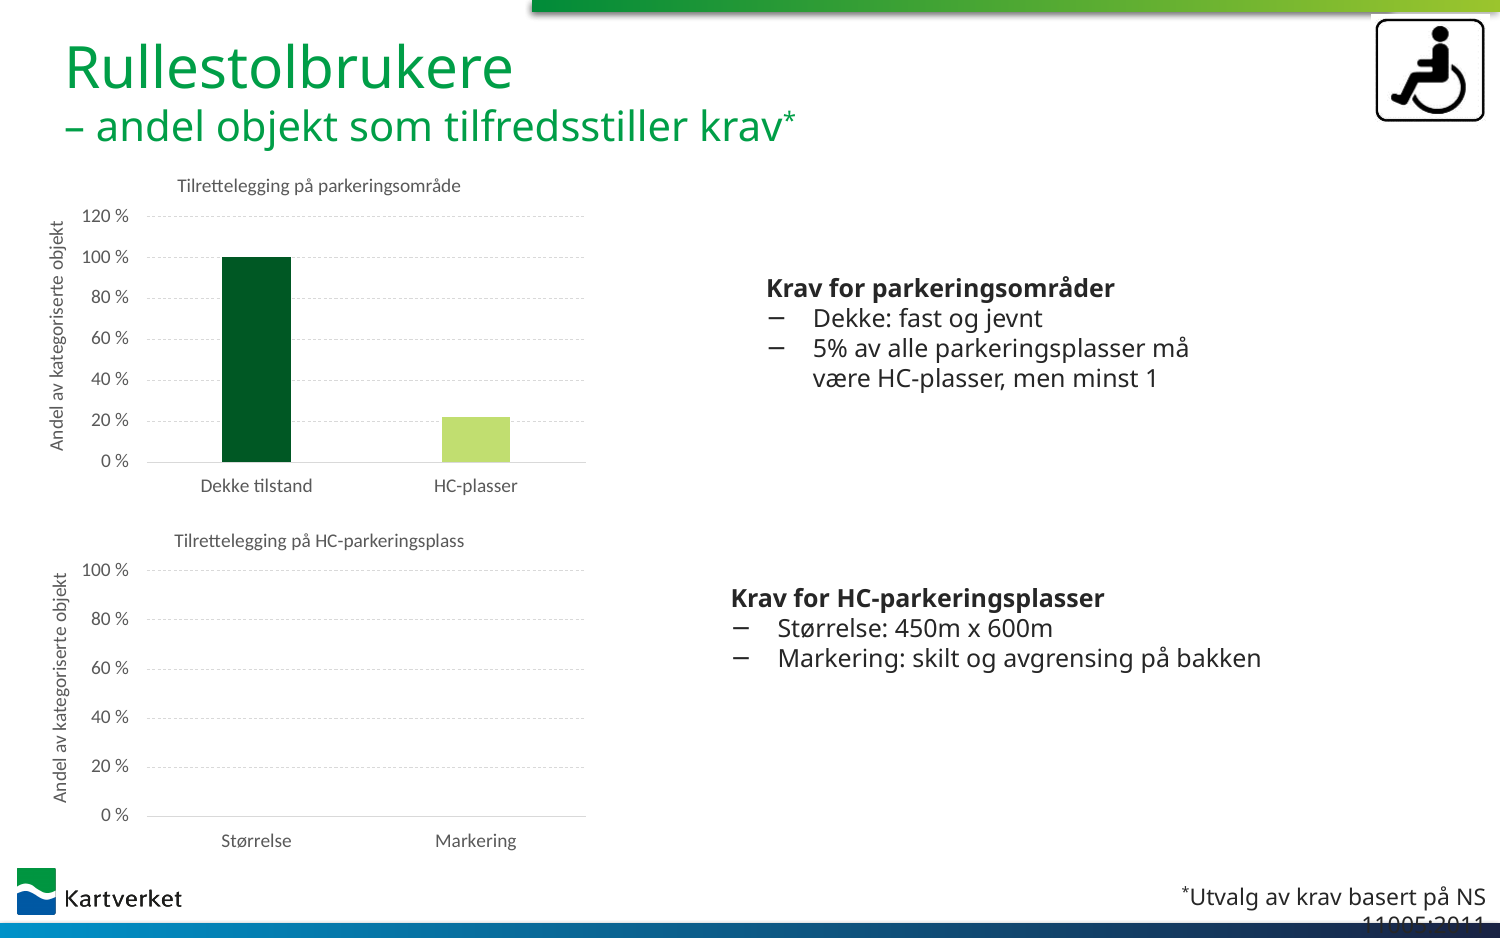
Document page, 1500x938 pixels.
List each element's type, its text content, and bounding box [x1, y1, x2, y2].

text_box Rullestolbrukere – andel objekt som tilfredsstiller krav* [49, 23, 1431, 158]
picture [41, 520, 598, 859]
text_box Krav for HC-parkeringsplasser Størrelse: 450m x 600m Markering: skilt og avgrensing på bakken [715, 574, 1278, 680]
text_box Krav for parkeringsområder Dekke: fast og jevnt 5% av alle parkeringsplasser må være HC-plasser, men minst 1 [751, 264, 1232, 400]
picture [41, 166, 598, 505]
picture [1371, 13, 1491, 127]
text_box *Utvalg av krav basert på NS 11005:2011 [1068, 873, 1500, 938]
